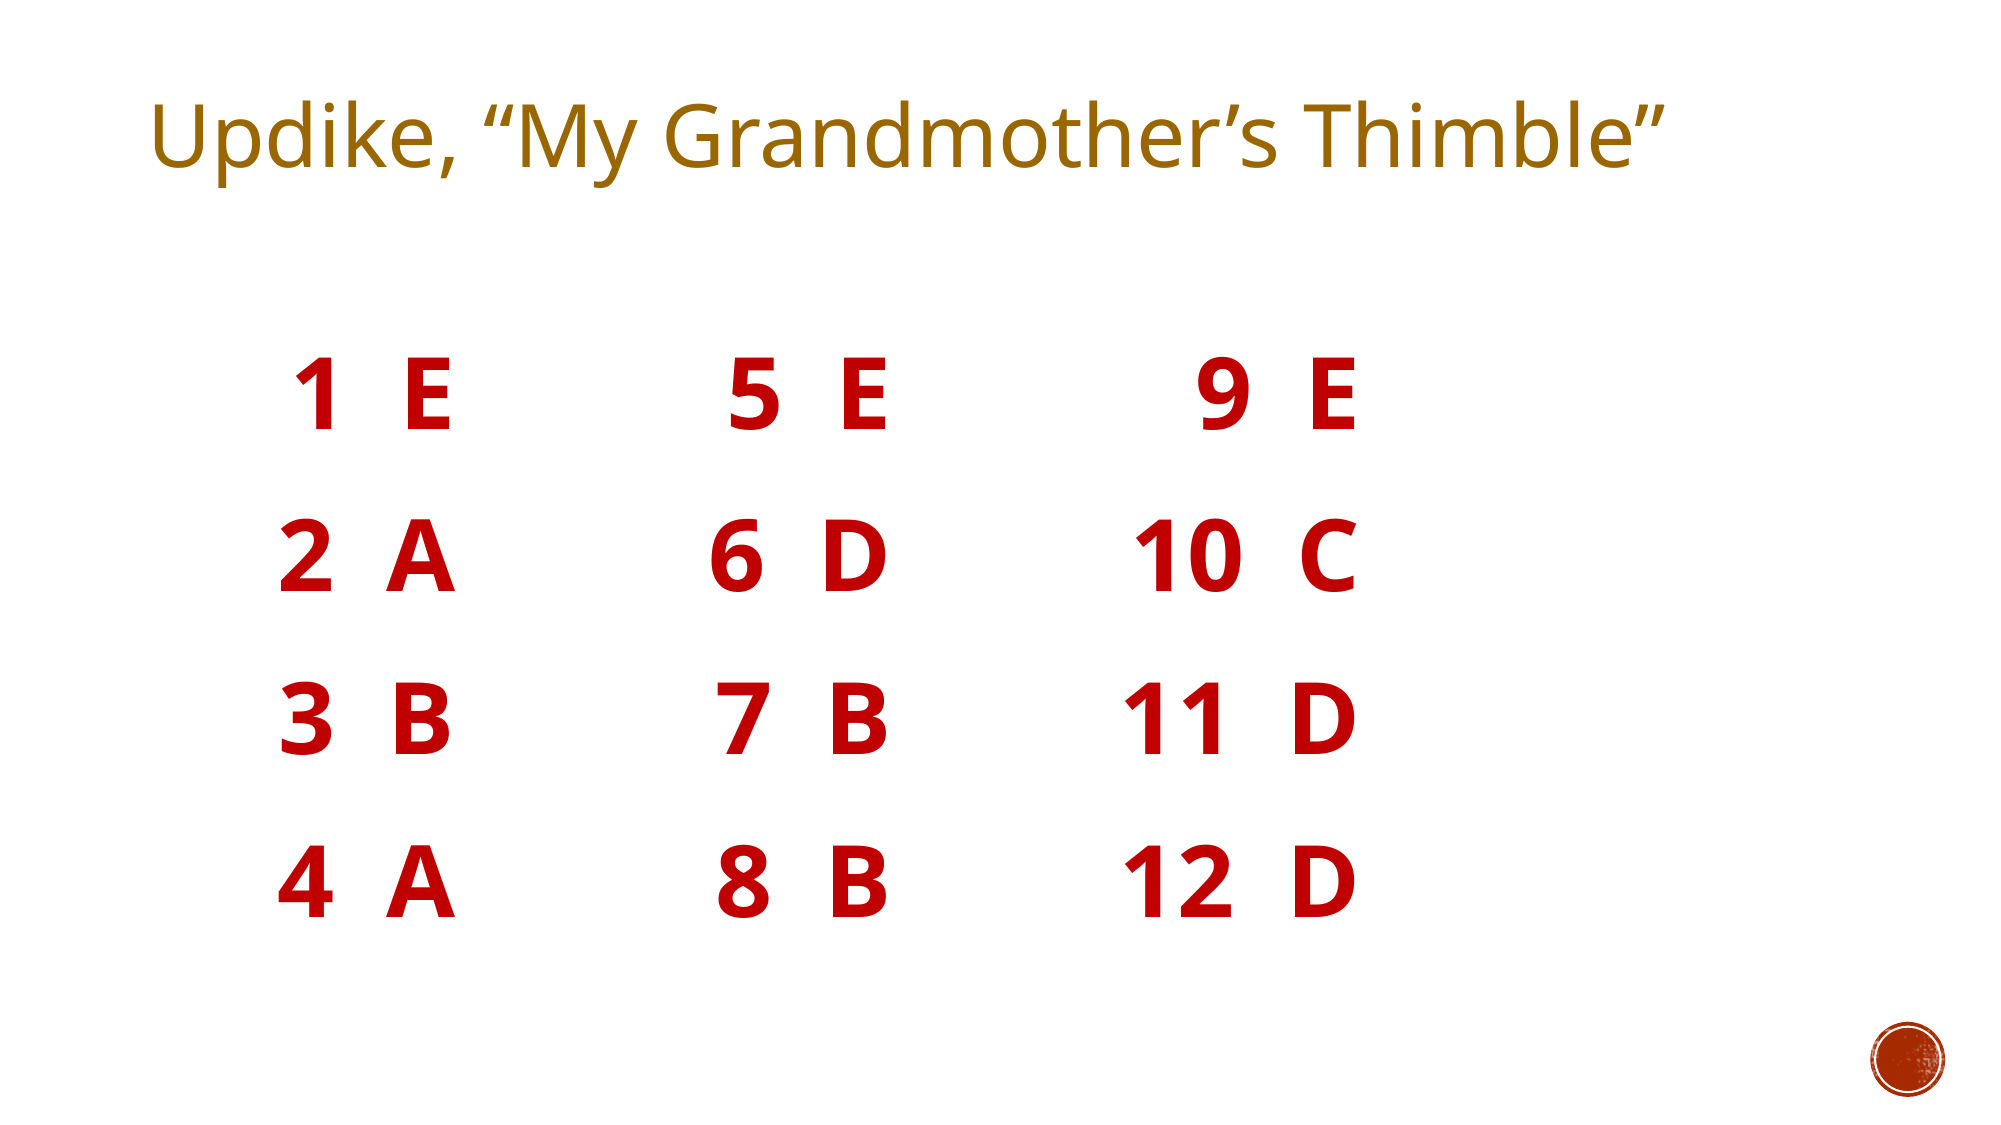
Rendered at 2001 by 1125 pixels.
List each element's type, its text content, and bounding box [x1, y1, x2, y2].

text_box 9 E [1077, 335, 1376, 498]
text_box 11 D [1077, 660, 1376, 823]
text_box 6 D [668, 498, 908, 660]
text_box 8 B [668, 823, 908, 986]
text_box Updike, “My Grandmother’s Thimble” [132, 72, 1818, 193]
text_box 2 A [231, 498, 471, 660]
text_box 12 D [1077, 823, 1376, 986]
text_box 7 B [668, 660, 908, 823]
text_box 10 C [1077, 498, 1376, 660]
text_box 4 A [231, 823, 471, 986]
text_box 5 E [668, 335, 908, 498]
text_box 3 B [231, 660, 471, 823]
list 1 E [231, 335, 471, 498]
